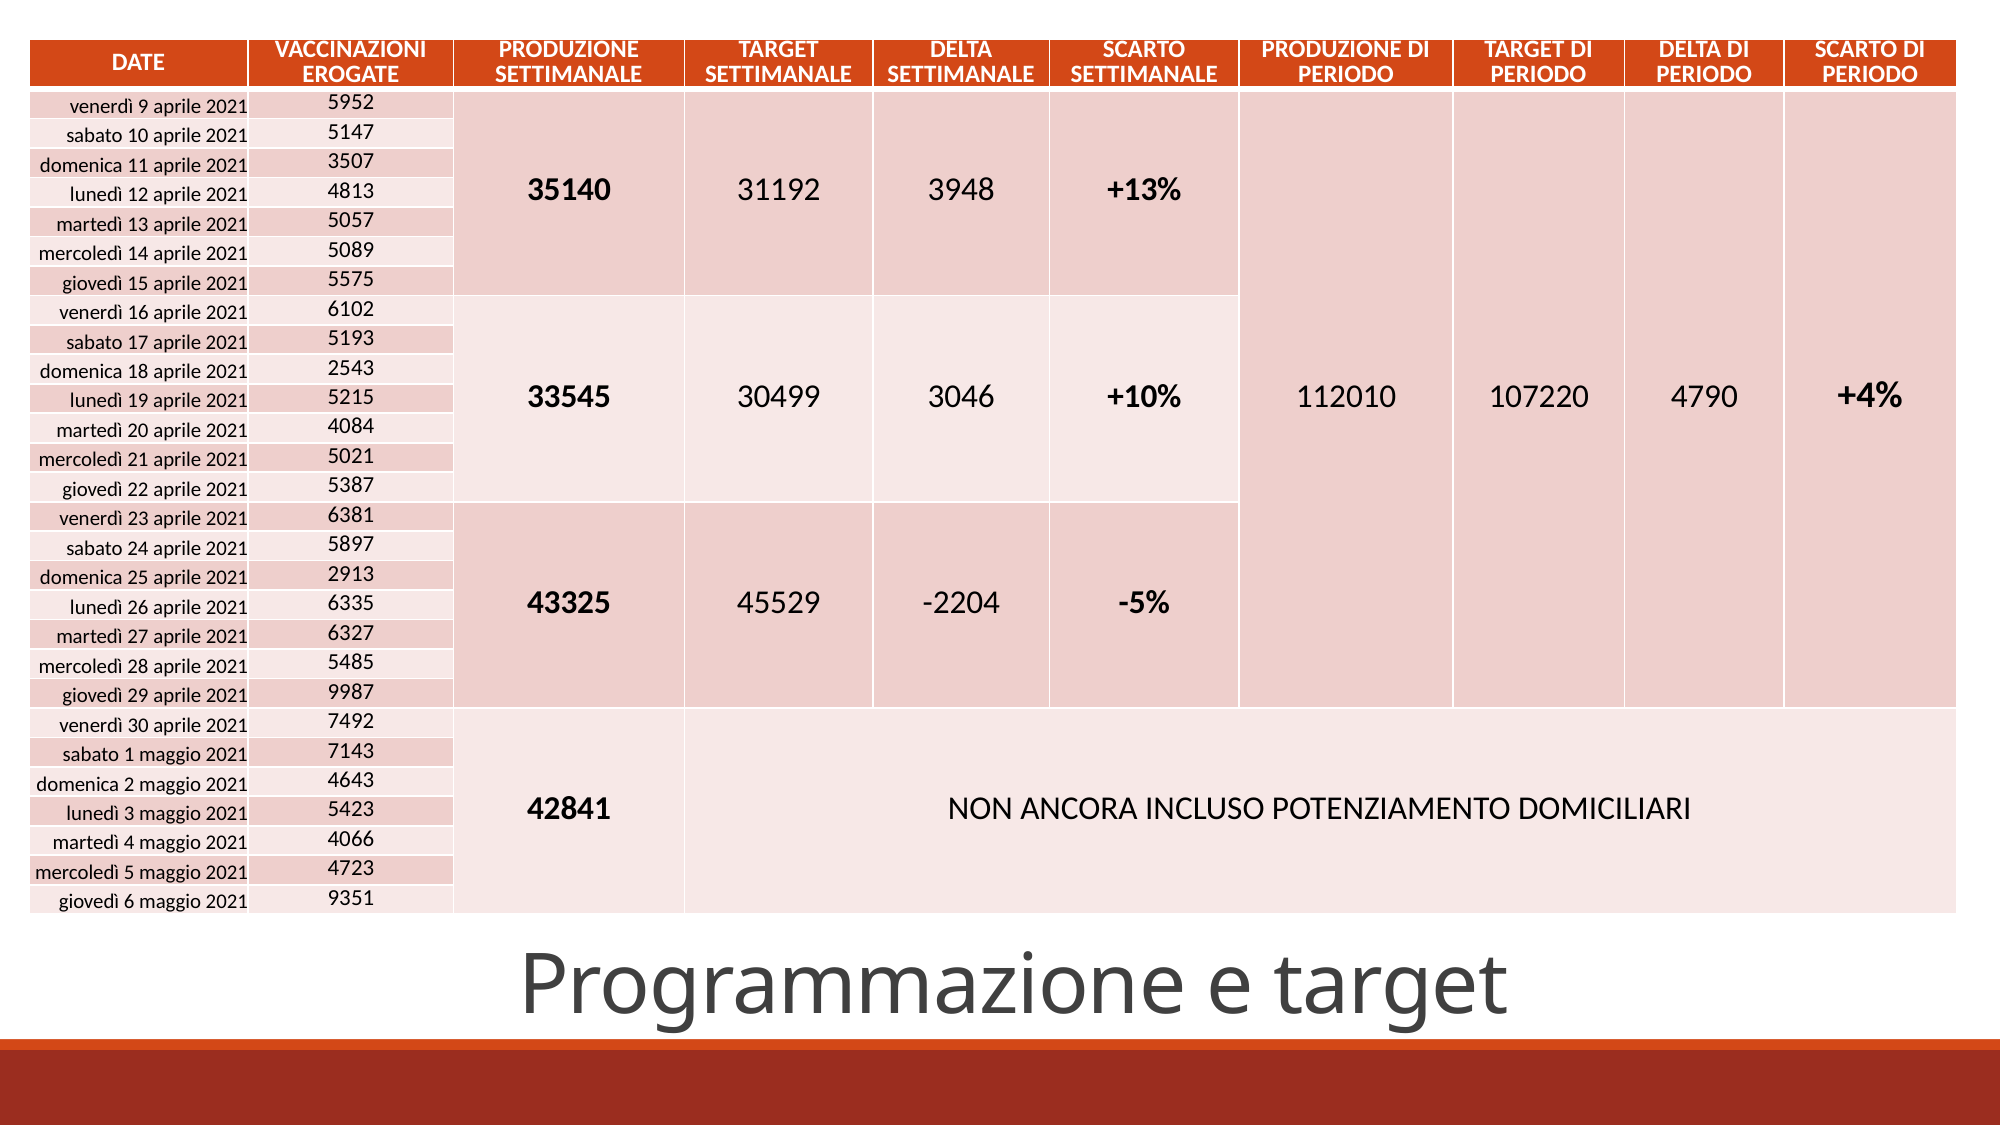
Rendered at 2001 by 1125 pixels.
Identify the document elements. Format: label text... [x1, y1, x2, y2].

title Programmazione e target [188, 937, 1839, 1040]
table_header DATE [30, 40, 247, 86]
table_cell 4084 [249, 414, 453, 442]
table_cell NON ANCORA INCLUSO POTENZIAMENTO DOMICILIARI [685, 709, 1956, 913]
table_cell domenica 11 aprile 2021 [30, 149, 247, 177]
table_cell giovedì 15 aprile 2021 [30, 267, 247, 295]
table_header VACCINAZIONI EROGATE [249, 40, 453, 86]
table_cell 4813 [249, 178, 453, 206]
table_cell 4066 [249, 827, 453, 854]
table_cell 5575 [249, 267, 453, 295]
table_cell 5952 [249, 92, 453, 118]
table_cell mercoledì 14 aprile 2021 [30, 237, 247, 265]
table_cell venerdì 23 aprile 2021 [30, 503, 247, 530]
table_header DELTA DI PERIODO [1625, 40, 1783, 86]
table_cell martedì 27 aprile 2021 [30, 620, 247, 648]
table_cell 112010 [1240, 92, 1452, 707]
table_cell 6327 [249, 620, 453, 648]
table_cell 5897 [249, 532, 453, 560]
table_cell 6102 [249, 296, 453, 324]
table_cell 42841 [454, 709, 684, 913]
table_cell 5089 [249, 237, 453, 265]
table_cell 5021 [249, 444, 453, 471]
table_cell -5% [1050, 503, 1238, 707]
table_cell 31192 [685, 92, 872, 295]
table_cell lunedì 12 aprile 2021 [30, 178, 247, 206]
table_header SCARTO SETTIMANALE [1050, 40, 1238, 86]
table_cell 3507 [249, 149, 453, 177]
table_cell mercoledì 21 aprile 2021 [30, 444, 247, 471]
table_cell 35140 [454, 92, 684, 295]
table_cell 4643 [249, 768, 453, 795]
table_cell domenica 25 aprile 2021 [30, 561, 247, 589]
table_cell 5057 [249, 208, 453, 236]
table_cell mercoledì 5 maggio 2021 [30, 856, 247, 884]
table_cell giovedì 29 aprile 2021 [30, 679, 247, 707]
table_cell 45529 [685, 503, 872, 707]
table_cell 4723 [249, 856, 453, 884]
table_cell 5423 [249, 797, 453, 825]
table_cell domenica 18 aprile 2021 [30, 355, 247, 383]
table_cell 2543 [249, 355, 453, 383]
table_cell 33545 [454, 296, 684, 501]
table_cell 4790 [1625, 92, 1783, 707]
table_cell domenica 2 maggio 2021 [30, 768, 247, 795]
table_cell 9987 [249, 679, 453, 707]
table_cell 5193 [249, 326, 453, 353]
table_cell venerdì 9 aprile 2021 [30, 92, 247, 118]
table_cell lunedì 19 aprile 2021 [30, 385, 247, 412]
table_cell -2204 [874, 503, 1049, 707]
table_cell 5147 [249, 119, 453, 147]
table_header PRODUZIONE SETTIMANALE [454, 40, 684, 86]
table_cell 2913 [249, 561, 453, 589]
table_header TARGET DI PERIODO [1454, 40, 1624, 86]
table_cell 30499 [685, 296, 872, 501]
table_cell 5215 [249, 385, 453, 412]
table_header TARGET SETTIMANALE [685, 40, 872, 86]
table_cell 7143 [249, 738, 453, 766]
table_cell +10% [1050, 296, 1238, 501]
table_cell martedì 20 aprile 2021 [30, 414, 247, 442]
table_cell 107220 [1454, 92, 1624, 707]
table_header SCARTO DI PERIODO [1785, 40, 1956, 86]
table_cell sabato 17 aprile 2021 [30, 326, 247, 353]
table_cell giovedì 6 maggio 2021 [30, 886, 247, 913]
table_cell 43325 [454, 503, 684, 707]
table_cell 5387 [249, 473, 453, 501]
table_cell 7492 [249, 709, 453, 737]
table_cell 6335 [249, 591, 453, 619]
table_cell martedì 13 aprile 2021 [30, 208, 247, 236]
table_cell giovedì 22 aprile 2021 [30, 473, 247, 501]
table_cell +4% [1785, 92, 1956, 707]
table_cell lunedì 3 maggio 2021 [30, 797, 247, 825]
table_cell 9351 [249, 886, 453, 913]
table_cell mercoledì 28 aprile 2021 [30, 650, 247, 678]
table_cell 3046 [874, 296, 1049, 501]
table_cell sabato 24 aprile 2021 [30, 532, 247, 560]
table_cell martedì 4 maggio 2021 [30, 827, 247, 854]
table_cell venerdì 16 aprile 2021 [30, 296, 247, 324]
table_cell lunedì 26 aprile 2021 [30, 591, 247, 619]
table_cell 3948 [874, 92, 1049, 295]
table_cell 5485 [249, 650, 453, 678]
table_cell 6381 [249, 503, 453, 530]
text_box / [0, 0, 2000, 1040]
table_header PRODUZIONE DI PERIODO [1240, 40, 1452, 86]
table_header DELTA SETTIMANALE [874, 40, 1049, 86]
table_cell +13% [1050, 92, 1238, 295]
table_cell sabato 1 maggio 2021 [30, 738, 247, 766]
table_cell sabato 10 aprile 2021 [30, 119, 247, 147]
table_cell venerdì 30 aprile 2021 [30, 709, 247, 737]
